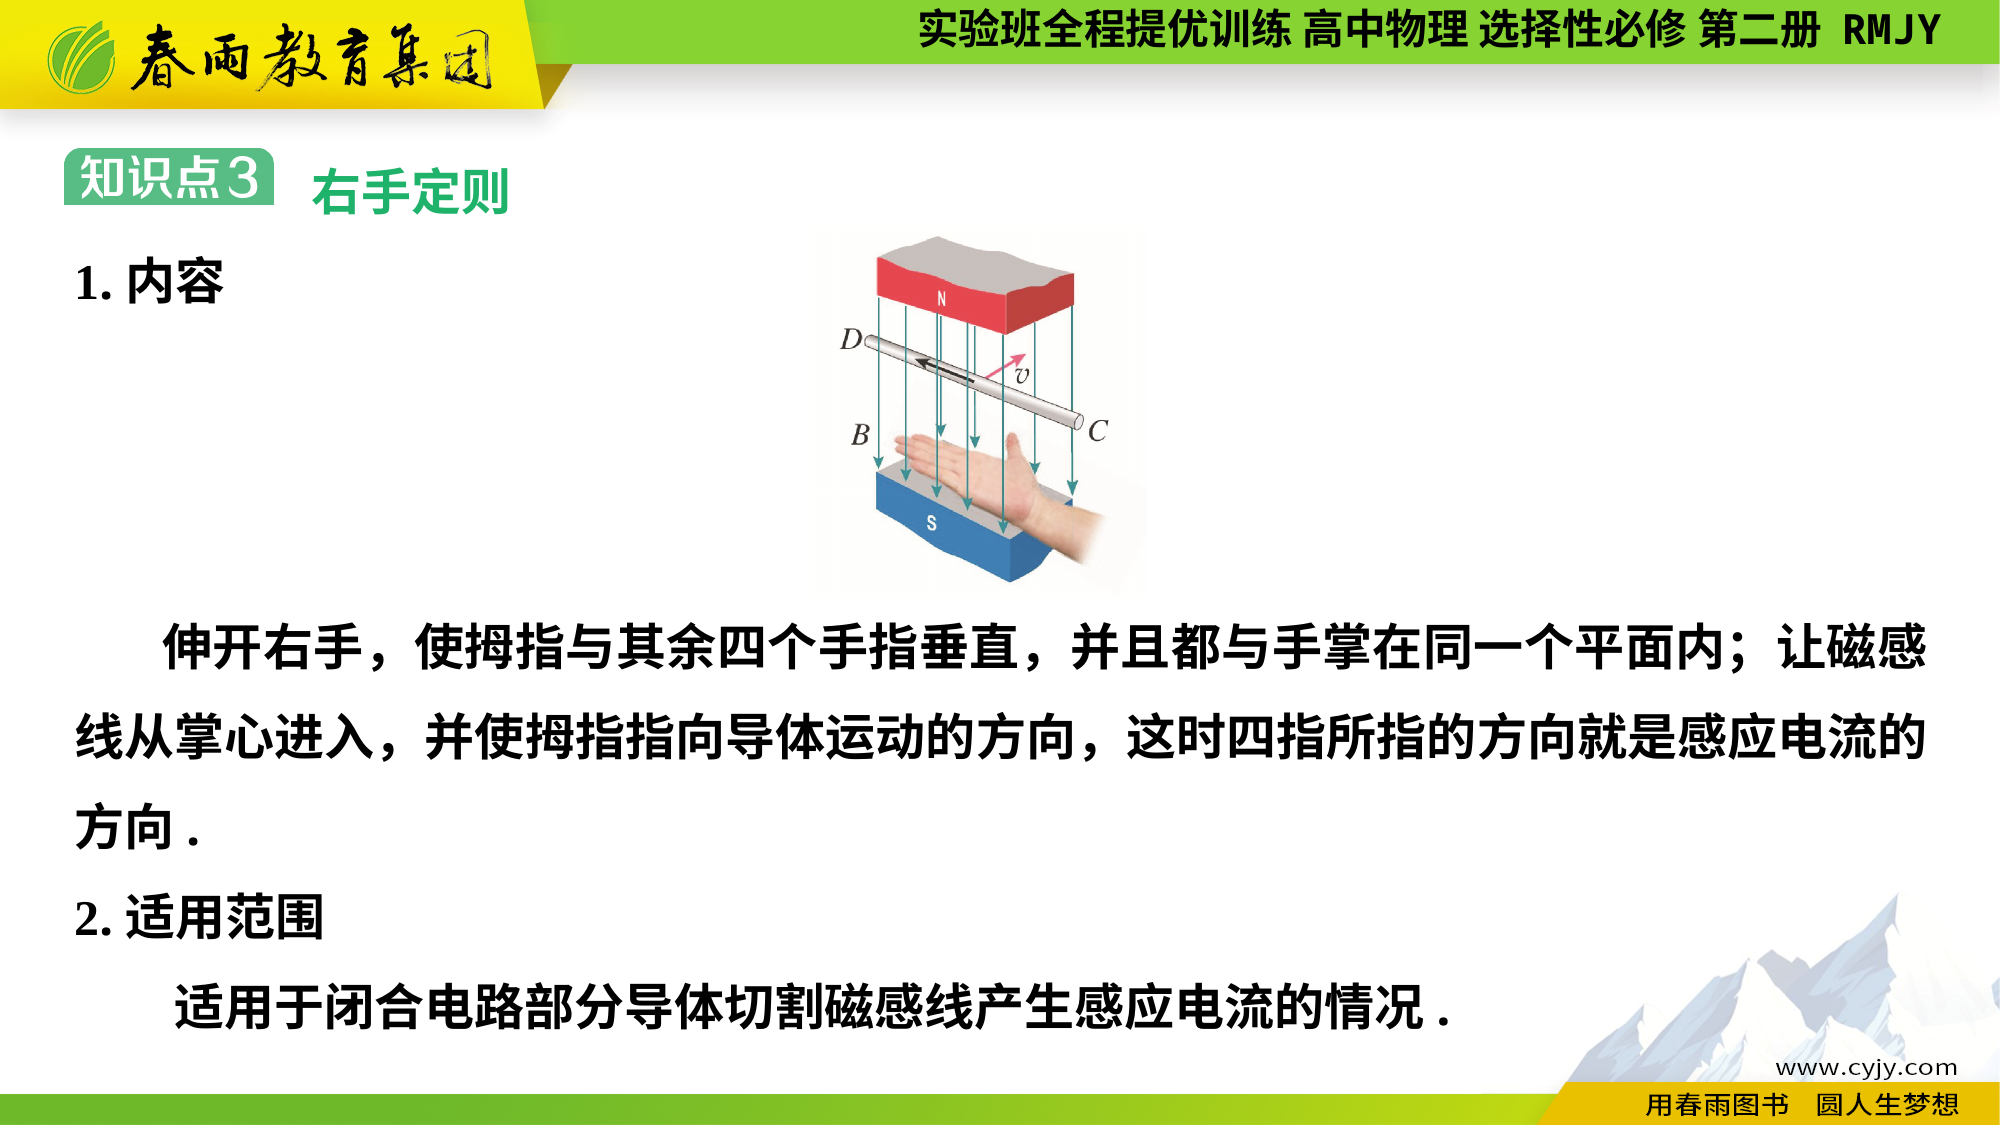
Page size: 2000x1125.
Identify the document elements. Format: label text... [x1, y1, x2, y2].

picture [0, 0, 2000, 1125]
list 右手定则 1.内容 伸开右手，使拇指与其余四个手指垂直，并且都与手掌在同一个平面内；让磁感线从掌心进入，并使拇指指向导体运动的方向，这时四指所指的方向就是感应电流的方向. 2.适用范围 适用于闭合电路部分导体切割磁感线产生感应电流的情况. [59, 122, 1944, 1052]
